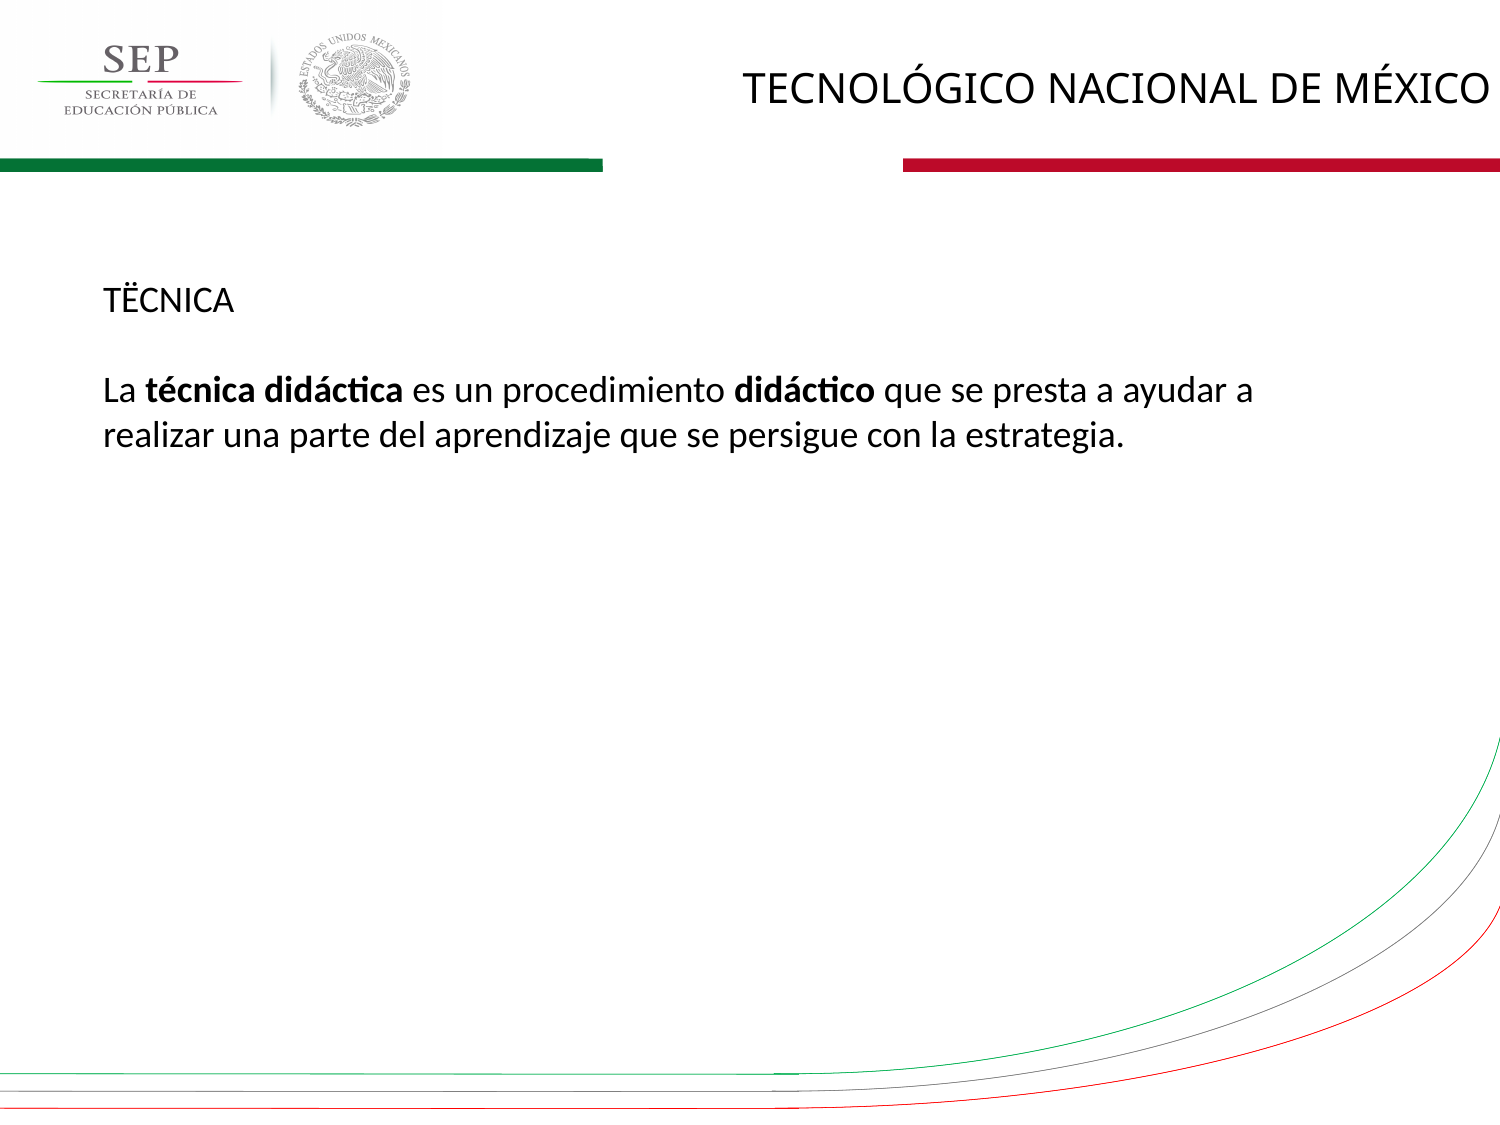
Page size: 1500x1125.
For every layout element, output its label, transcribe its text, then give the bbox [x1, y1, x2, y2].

picture [0, 0, 443, 158]
text_box TËCNICA La técnica didáctica es un procedimiento didáctico que se presta a ayudar a realizar una parte del aprendizaje que se persigue con la estrategia. [88, 267, 1282, 462]
